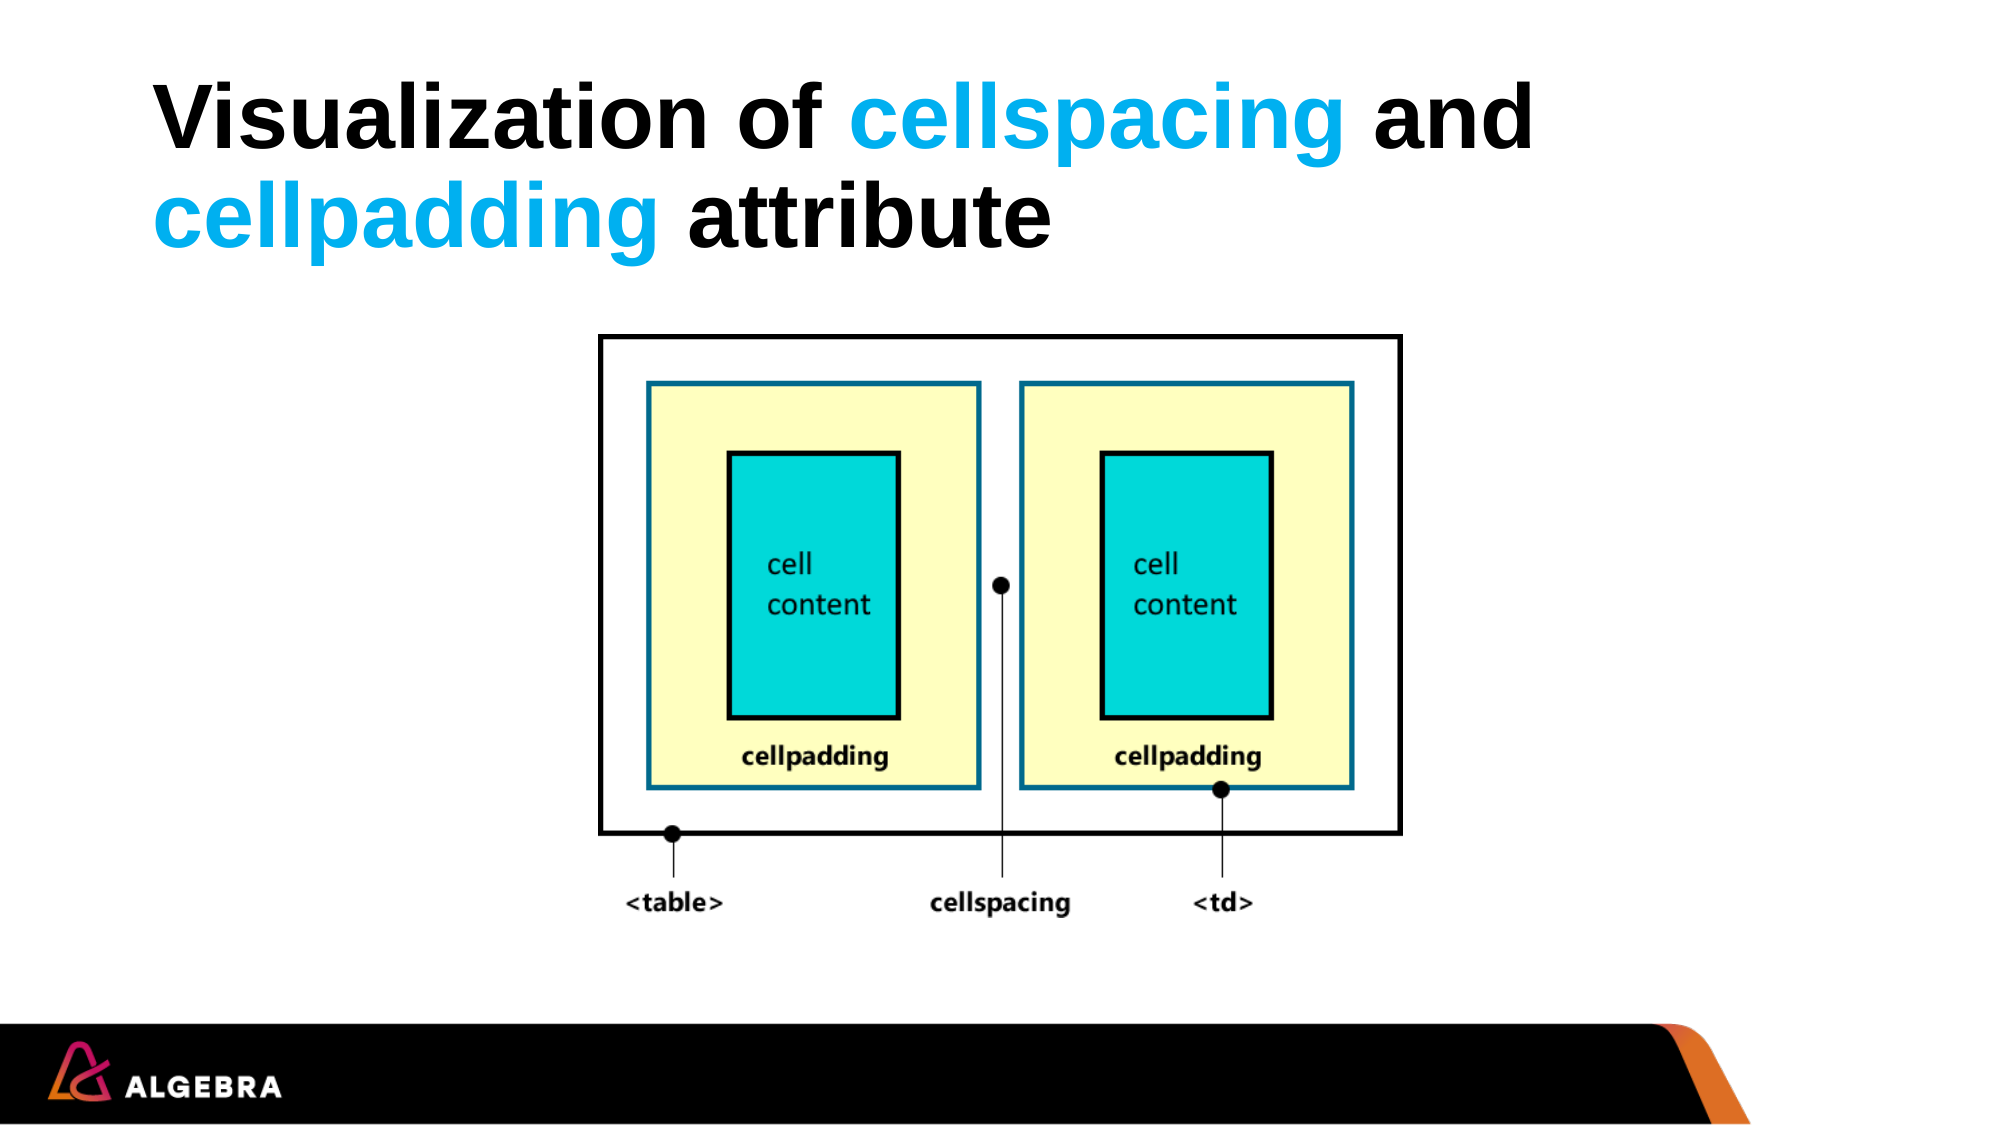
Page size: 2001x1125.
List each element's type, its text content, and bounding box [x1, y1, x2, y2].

picture [0, 1023, 1958, 1125]
picture [598, 334, 1403, 918]
title Visualization of cellspacing and cellpadding attribute [137, 59, 1863, 278]
